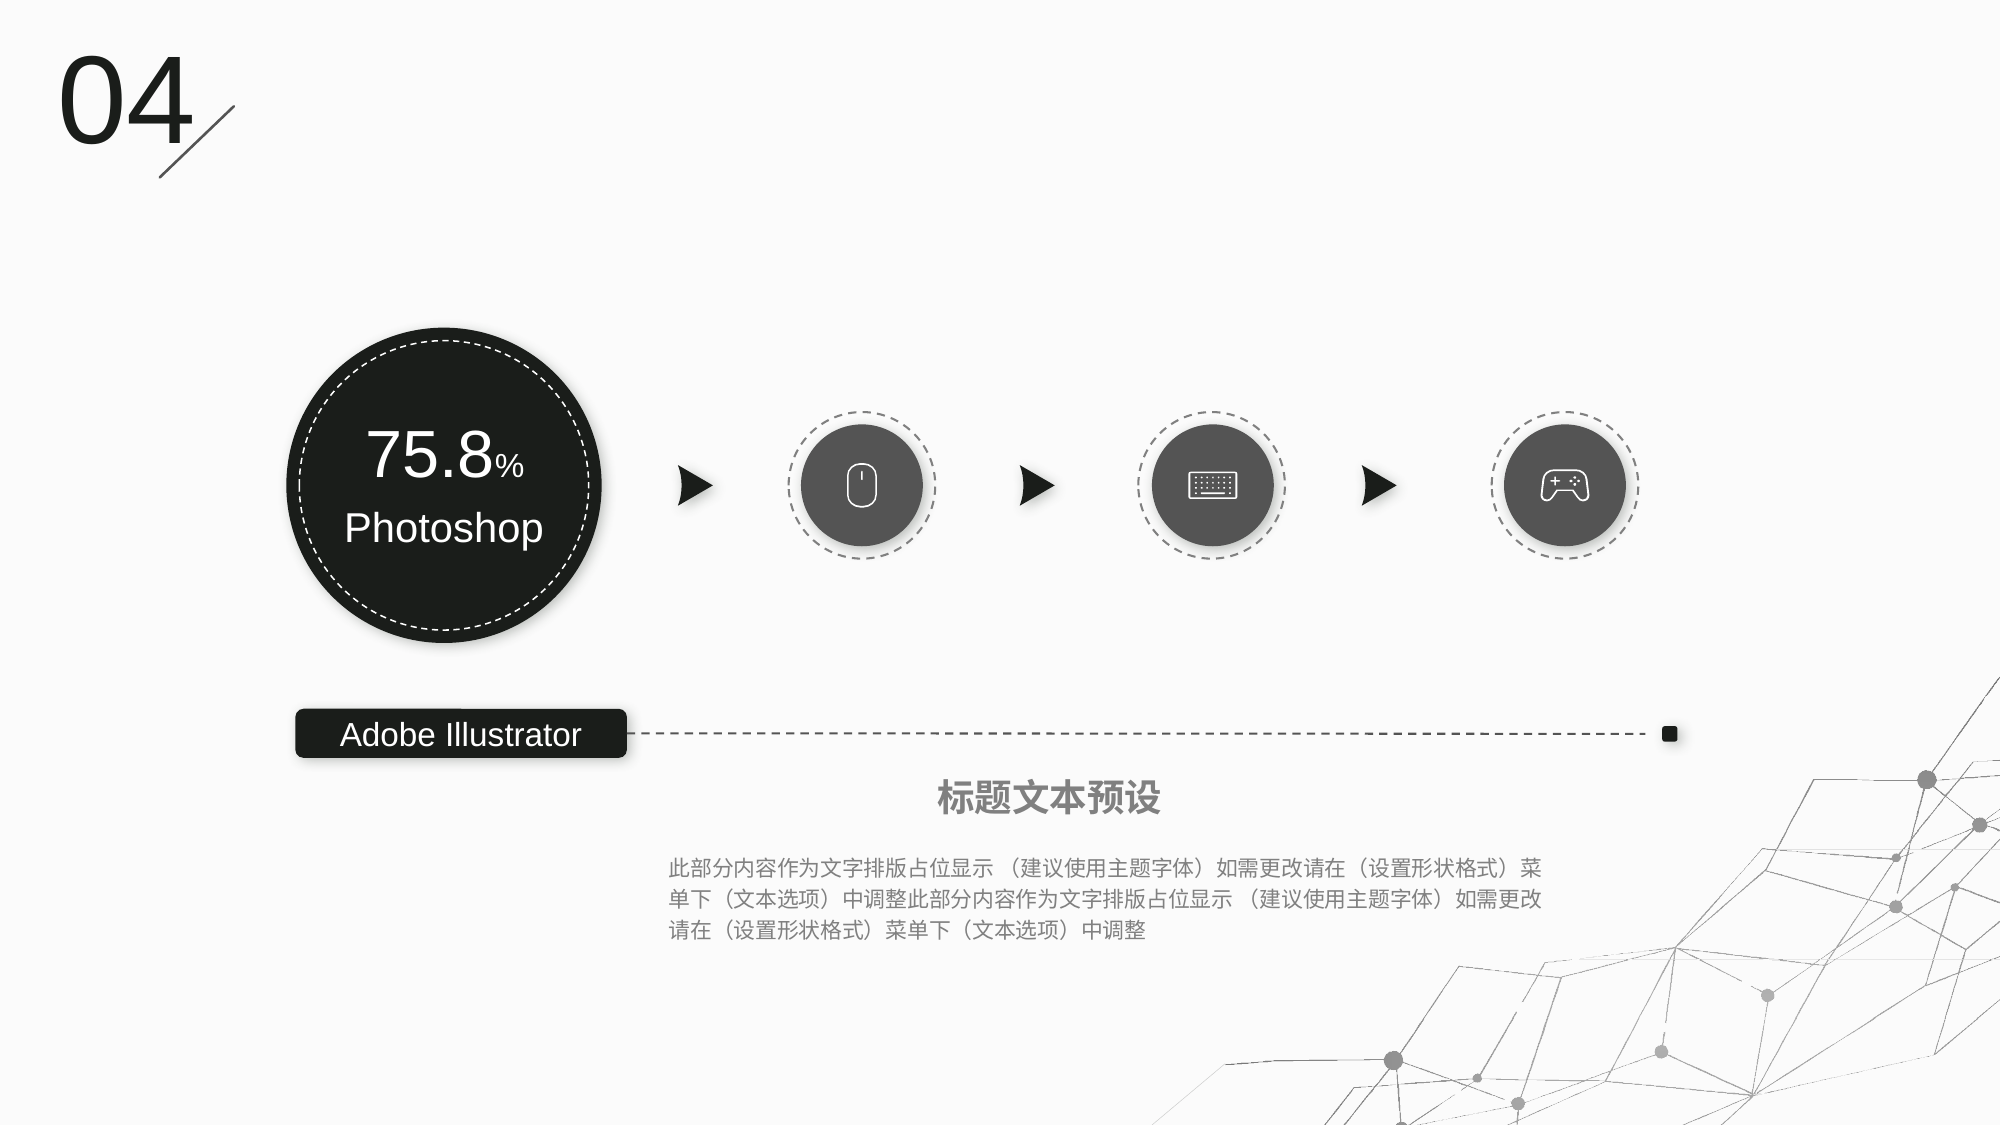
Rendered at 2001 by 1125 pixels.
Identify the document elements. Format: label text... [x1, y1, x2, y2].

text_box [294, 707, 309, 759]
text_box [1490, 411, 1640, 560]
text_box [1540, 469, 1590, 502]
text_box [1188, 471, 1238, 499]
text_box Adobe Illustrator [309, 706, 614, 761]
text_box [1226, 675, 2000, 1125]
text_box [286, 327, 602, 643]
text_box [1359, 462, 1399, 509]
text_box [668, 773, 1551, 948]
text_box [1017, 462, 1057, 509]
text_box [1661, 725, 1679, 743]
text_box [1151, 1063, 1226, 1125]
text_box [676, 462, 715, 509]
text_box 04 [42, 10, 214, 176]
text_box [1137, 411, 1286, 560]
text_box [846, 463, 877, 508]
text_box [614, 707, 628, 759]
text_box [787, 411, 937, 560]
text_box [159, 106, 234, 178]
